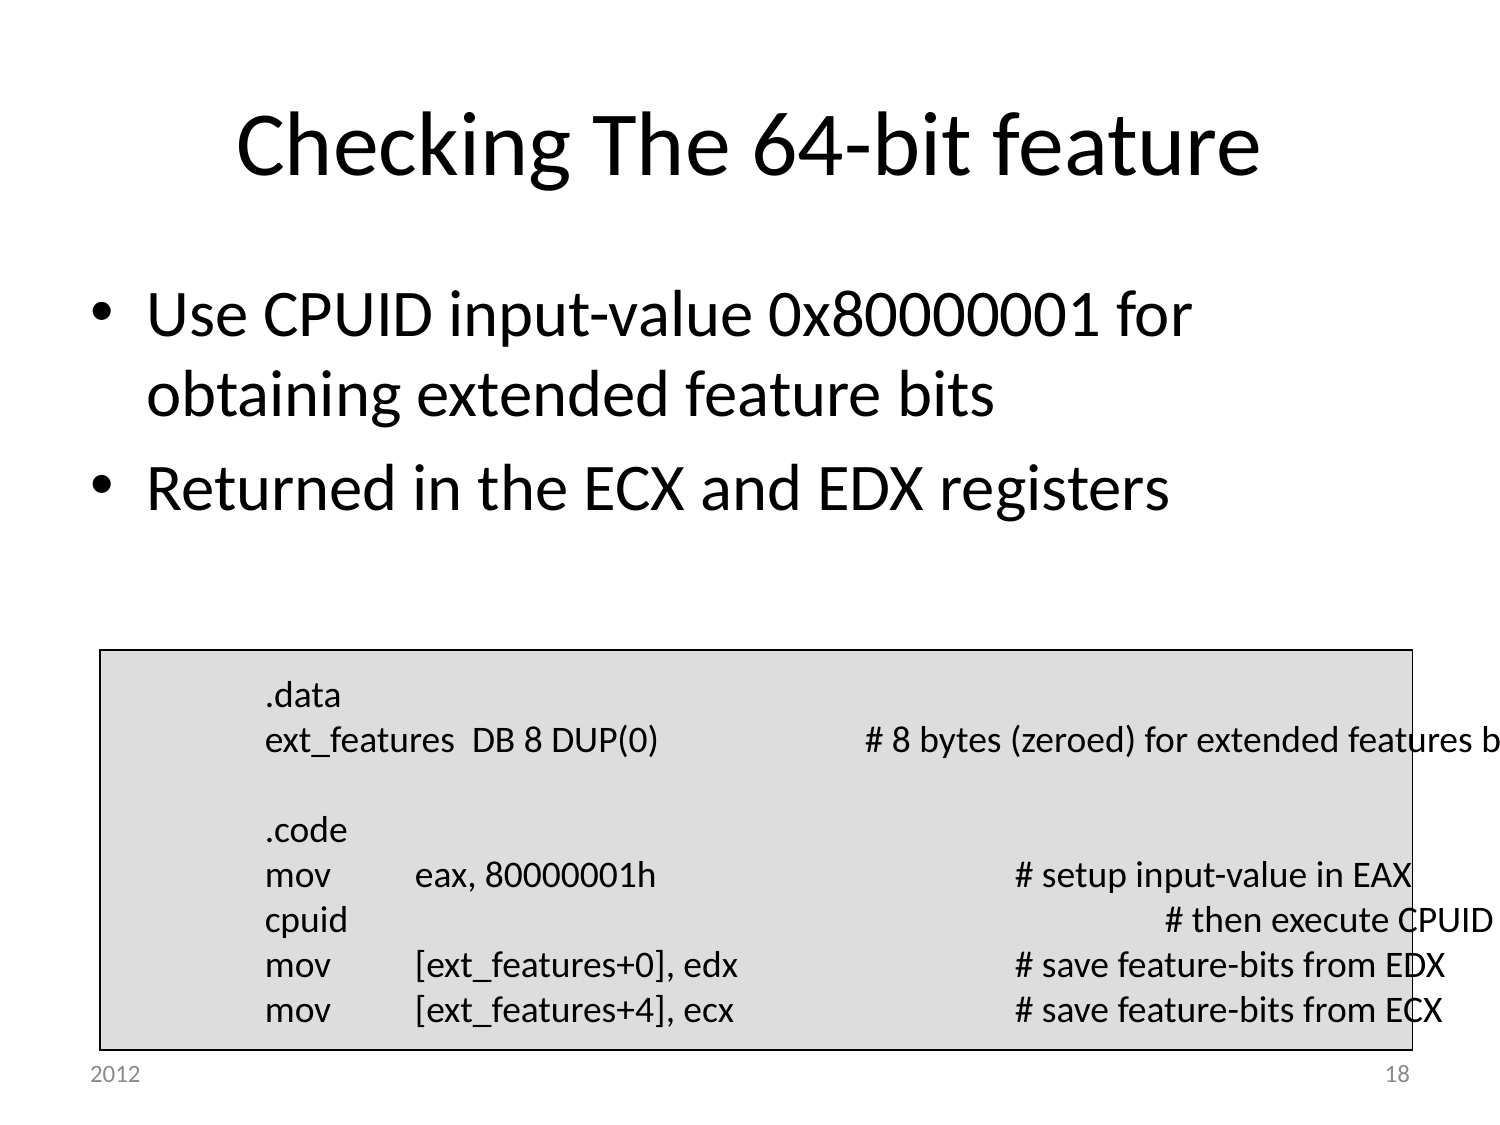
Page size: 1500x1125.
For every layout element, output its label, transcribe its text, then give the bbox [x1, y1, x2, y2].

text_box .data ext_features DB 8 DUP(0) # 8 bytes (zeroed) for extended features bits .code mov eax, 80000001h # setup input-value in EAX cpuid # then execute CPUID mov [ext_features+0], edx # save feature-bits from EDX mov [ext_features+4], ecx # save feature-bits from ECX [99, 650, 1413, 1050]
footer [512, 1042, 988, 1103]
slide_number 18 [1074, 1042, 1425, 1103]
title Checking The 64-bit feature [75, 45, 1425, 233]
slide_number 2012 [75, 1042, 425, 1103]
list Use CPUID input-value 0x80000001 for obtaining extended feature bits Returned in the ECX and EDX registers [75, 262, 1425, 1005]
